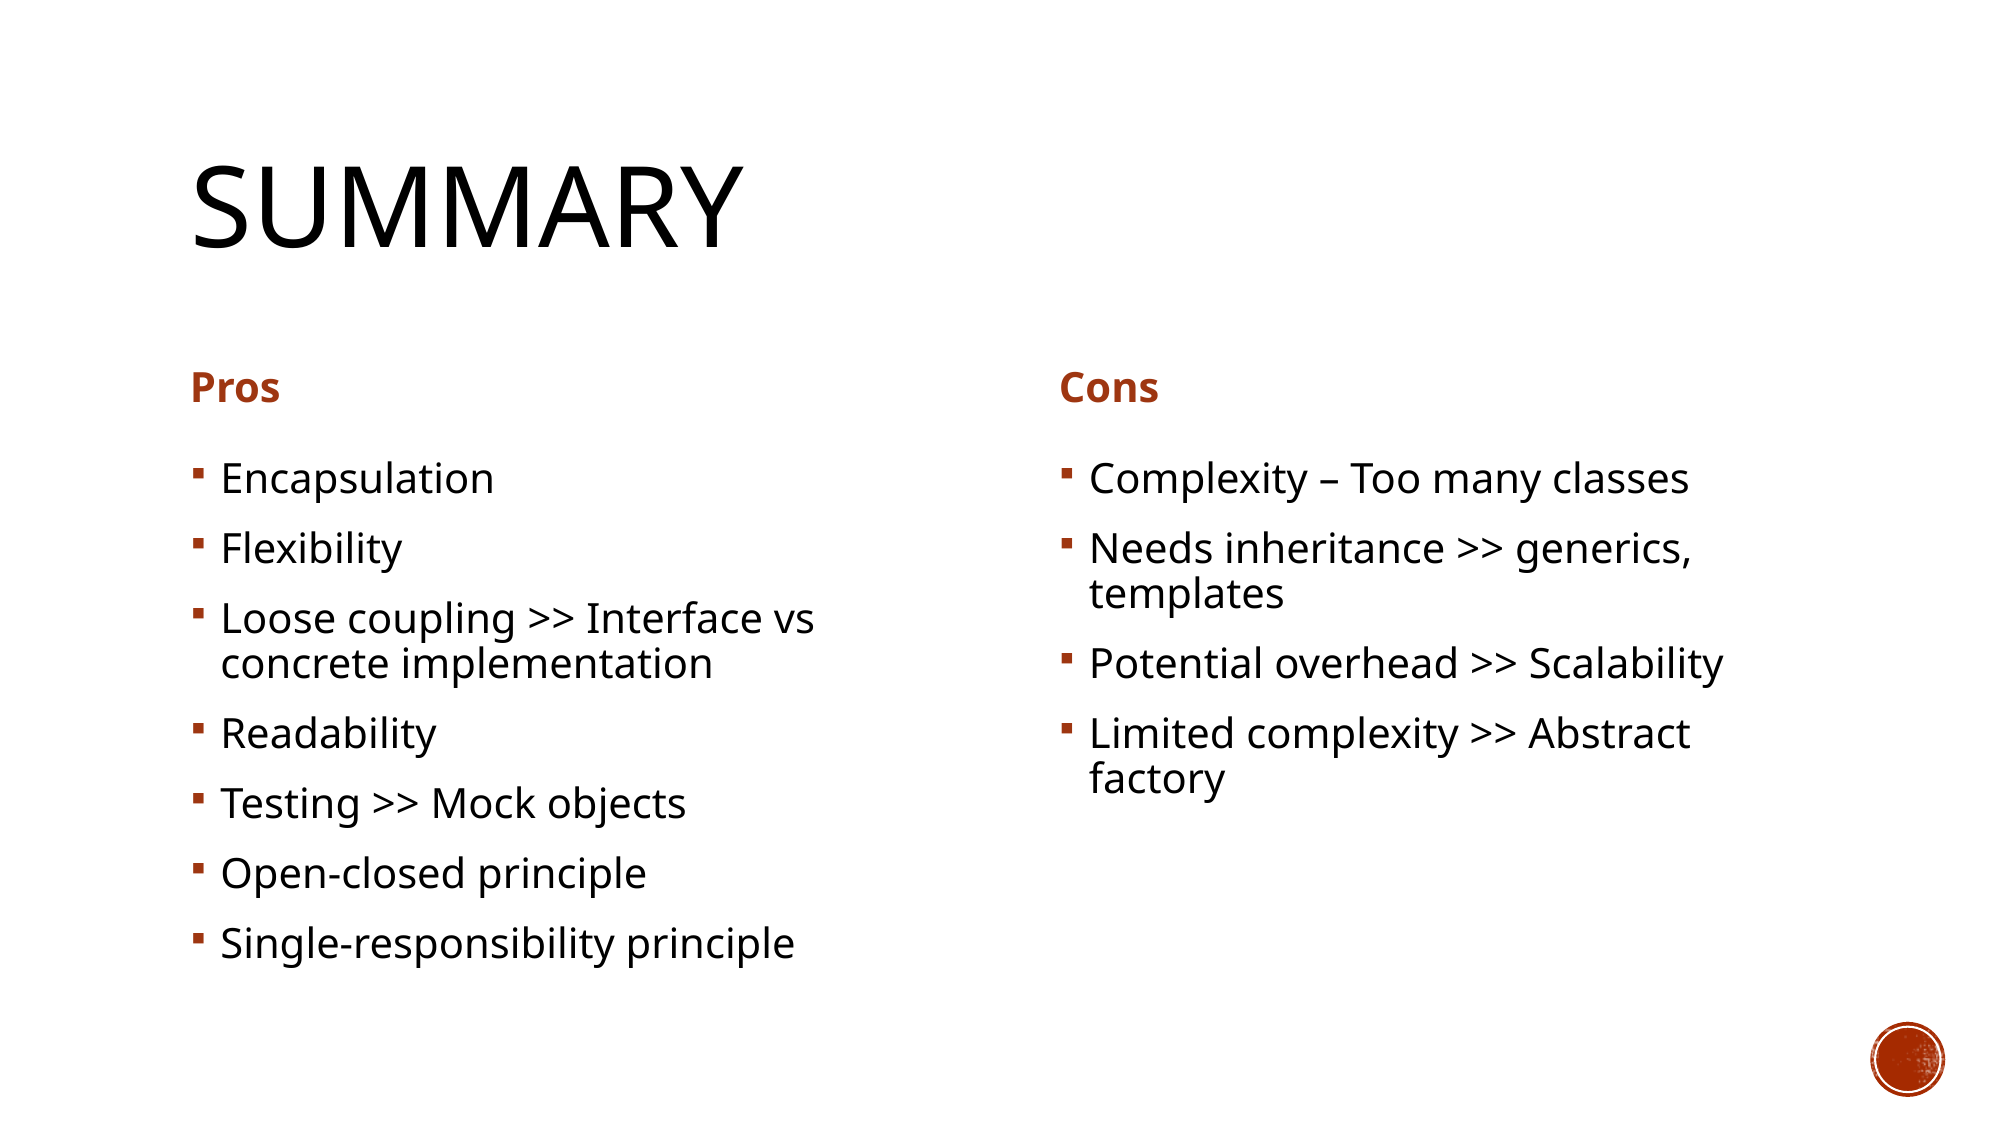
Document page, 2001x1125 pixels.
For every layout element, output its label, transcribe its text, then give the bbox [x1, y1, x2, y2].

list Pros [174, 336, 955, 441]
list Cons [1043, 336, 1824, 441]
list Encapsulation Flexibility Loose coupling >> Interface vs concrete implementation Readability Testing >> Mock objects Open-closed principle Single-responsibility principle [175, 450, 956, 990]
title Summary [175, 79, 1826, 344]
list Complexity – Too many classes Needs inheritance >> generics, templates Potential overhead >> Scalability Limited complexity >> Abstract factory [1043, 450, 1824, 990]
